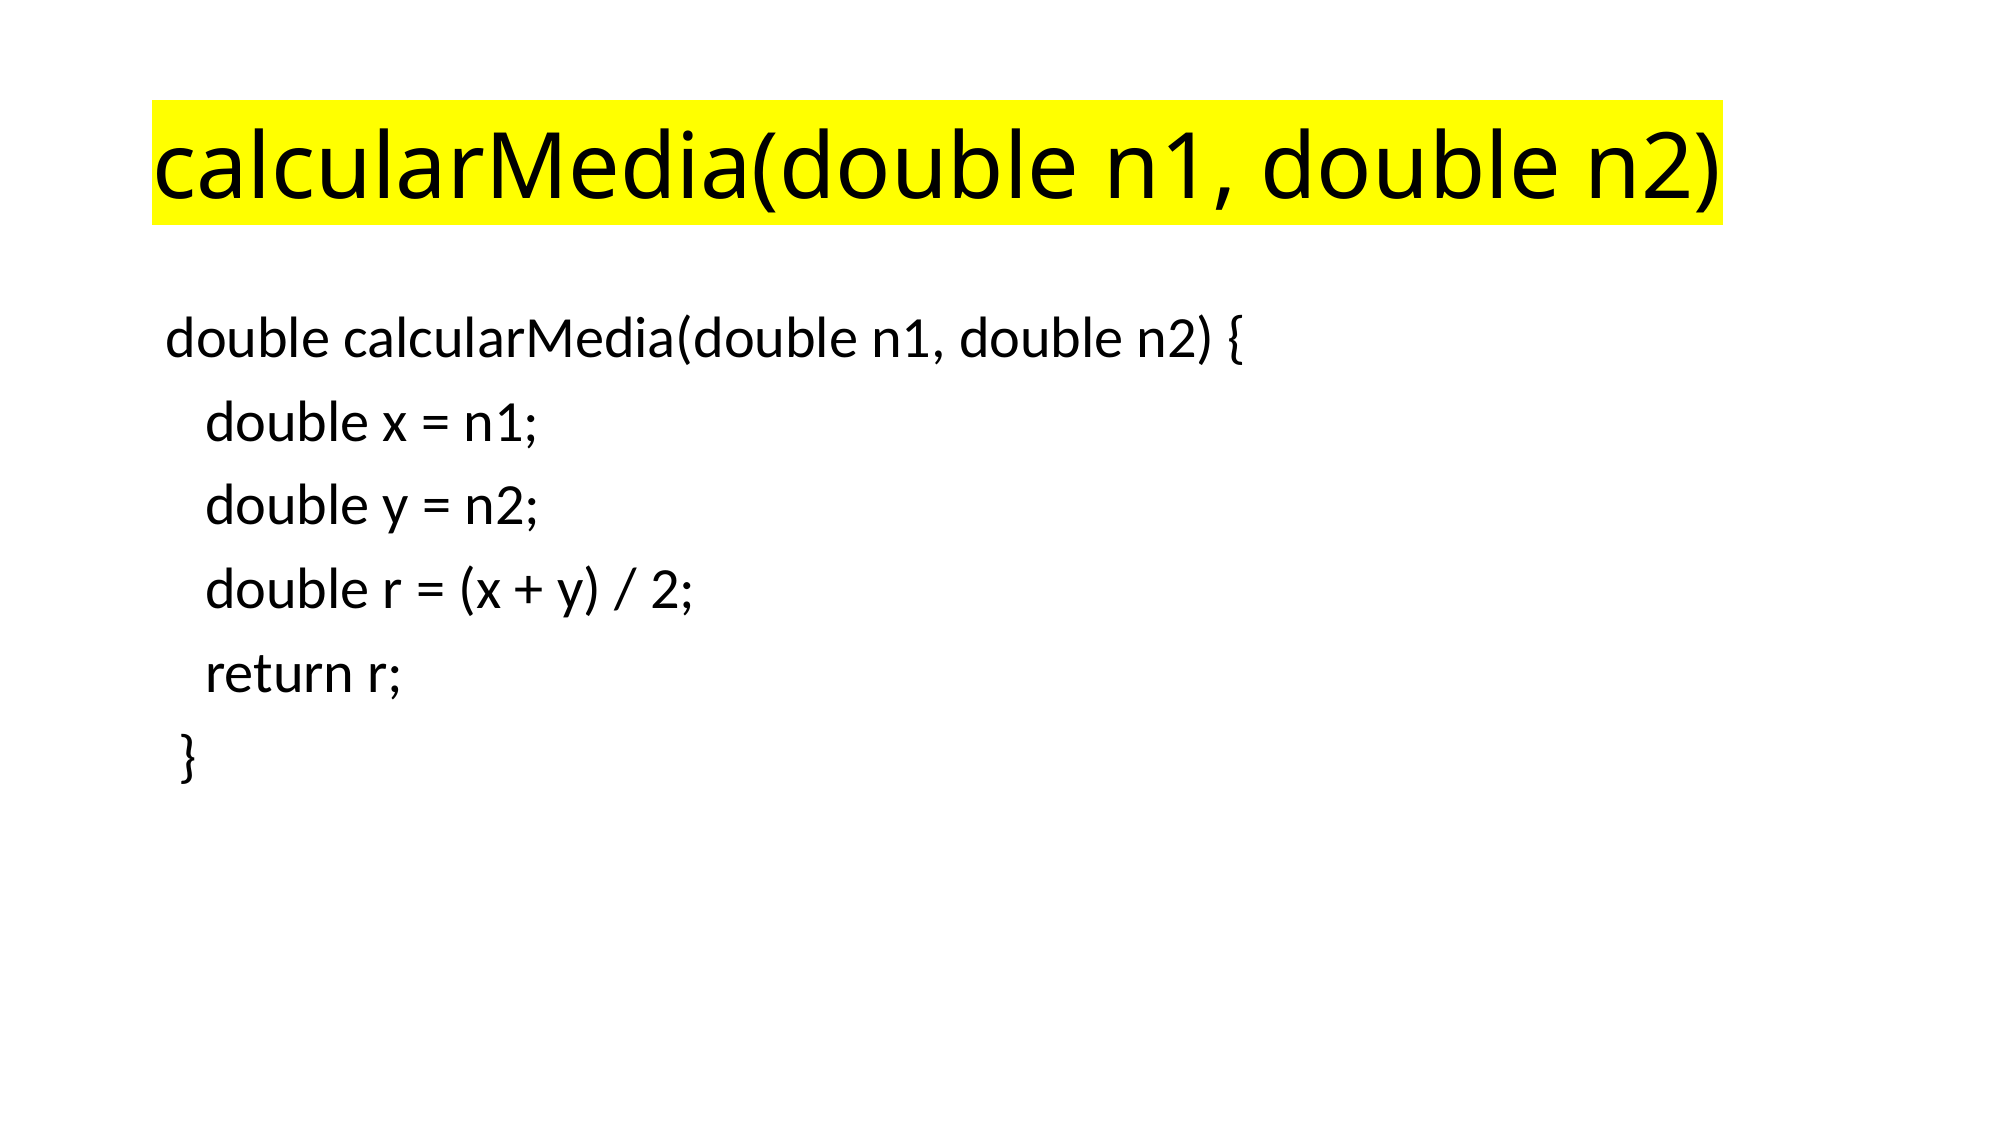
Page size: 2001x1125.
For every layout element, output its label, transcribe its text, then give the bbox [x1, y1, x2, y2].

title calcularMedia(double n1, double n2) [137, 59, 1863, 278]
list double calcularMedia(double n1, double n2) { double x = n1; double y = n2; double r = (x + y) / 2; return r; } [137, 299, 1863, 1014]
